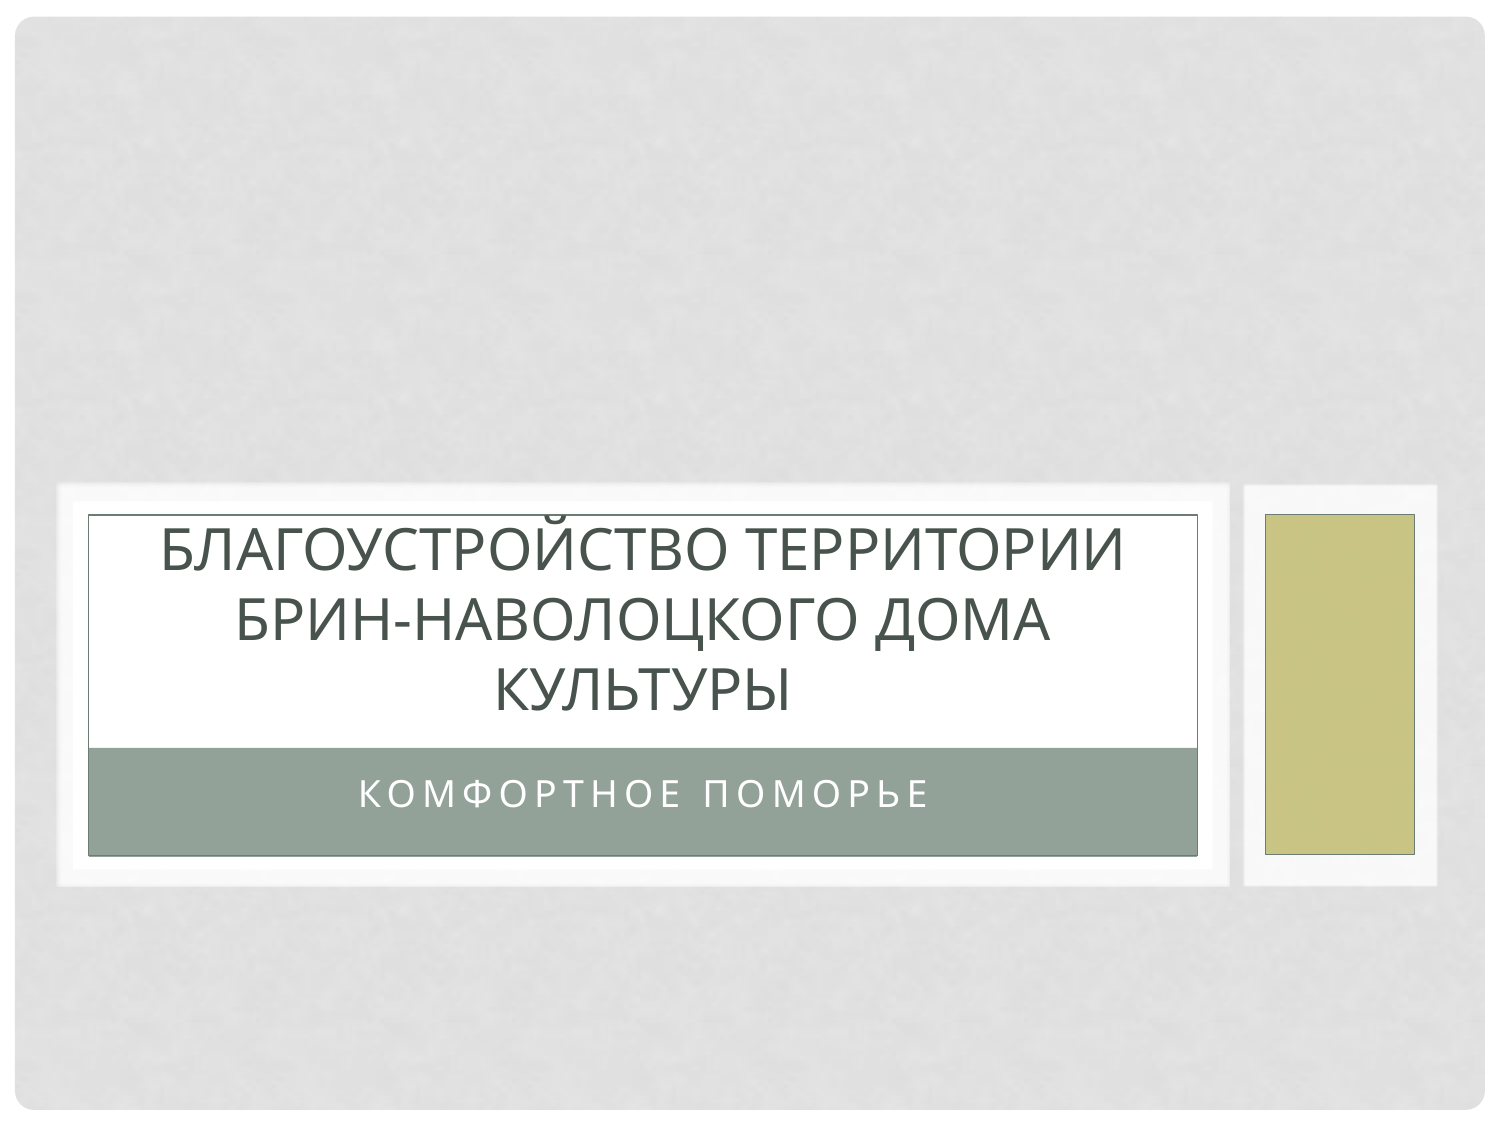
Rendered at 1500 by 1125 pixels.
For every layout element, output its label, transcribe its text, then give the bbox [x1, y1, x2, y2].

title Благоустройство территории Брин-Наволоцкого Дома культуры [99, 529, 1187, 730]
subtitle Комфортное Поморье [105, 762, 1181, 838]
